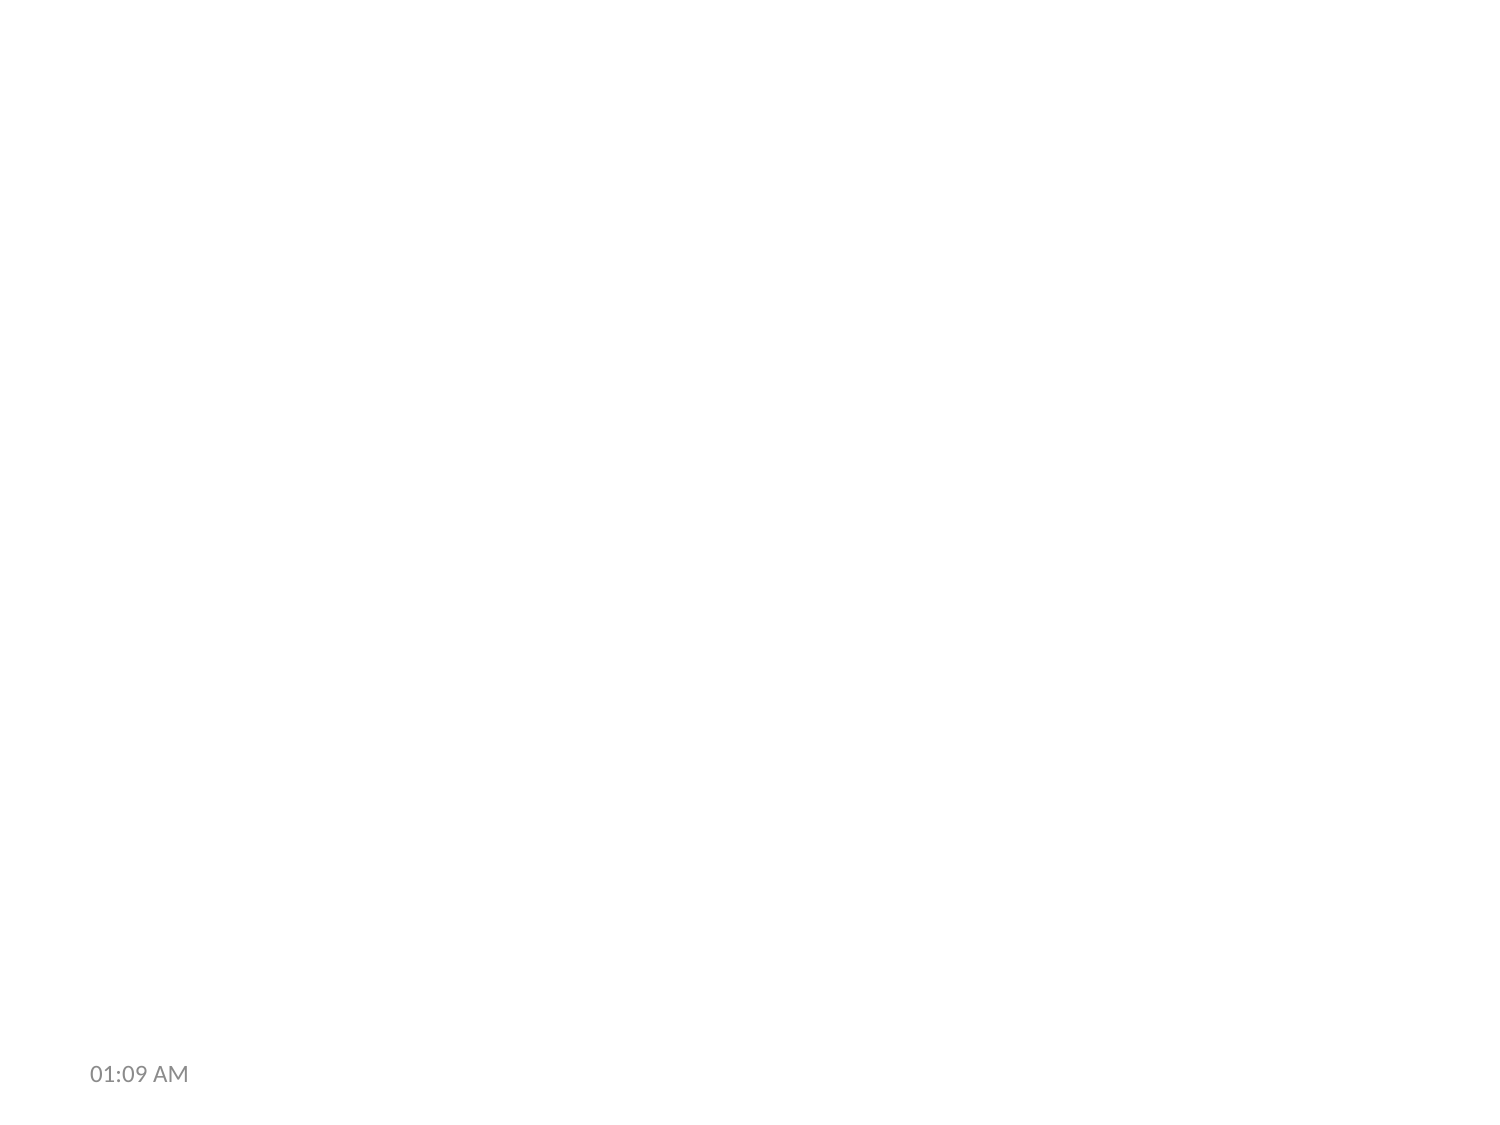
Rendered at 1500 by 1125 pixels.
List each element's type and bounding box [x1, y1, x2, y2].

slide_number [75, 1042, 425, 1103]
